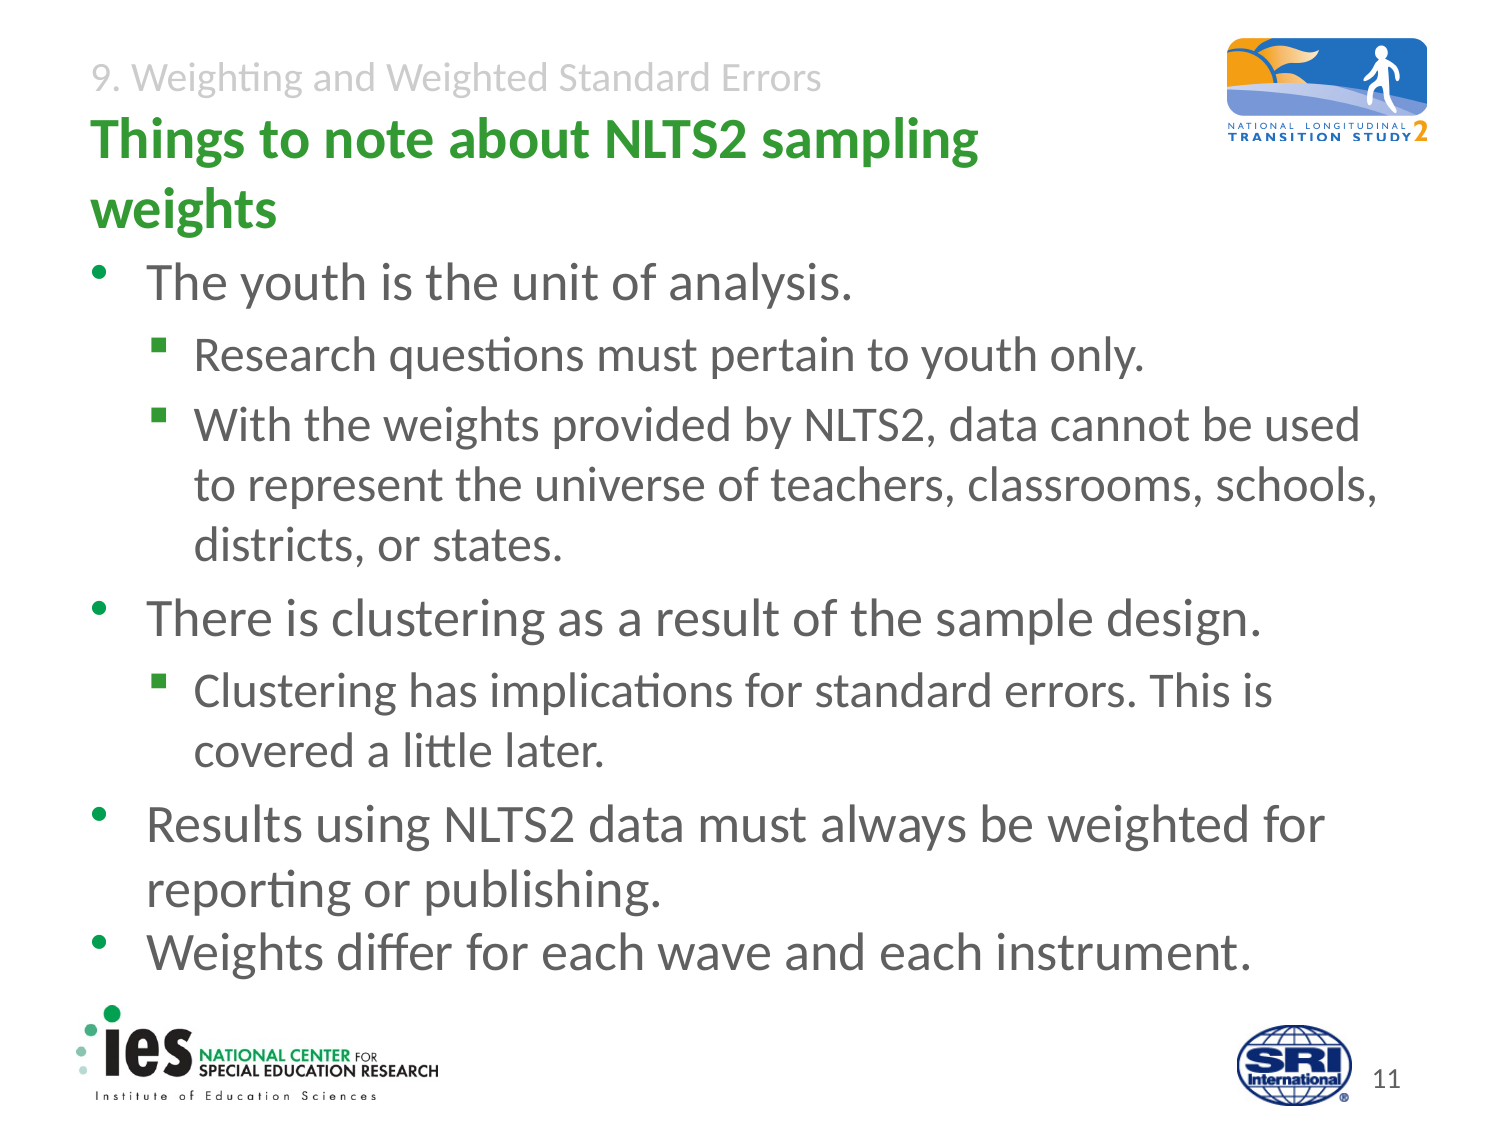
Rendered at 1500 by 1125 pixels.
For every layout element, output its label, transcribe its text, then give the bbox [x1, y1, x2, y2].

slide_number 10 [1312, 1051, 1417, 1125]
picture [76, 1013, 438, 1100]
picture [1237, 1025, 1352, 1106]
title Things to note about NLTS2 sampling weights [74, 103, 1426, 238]
list The youth is the unit of analysis. Research questions must pertain to youth only. With the weights provided by NLTS2, data cannot be used to represent the universe of teachers, classrooms, schools, districts, or states. There is clustering as a result of the sample design. Clustering has implications for standard errors. This is covered a little later. Results using NLTS2 data must always be weighted for reporting or publishing. Weights differ for each wave and each instrument. [74, 238, 1426, 1013]
